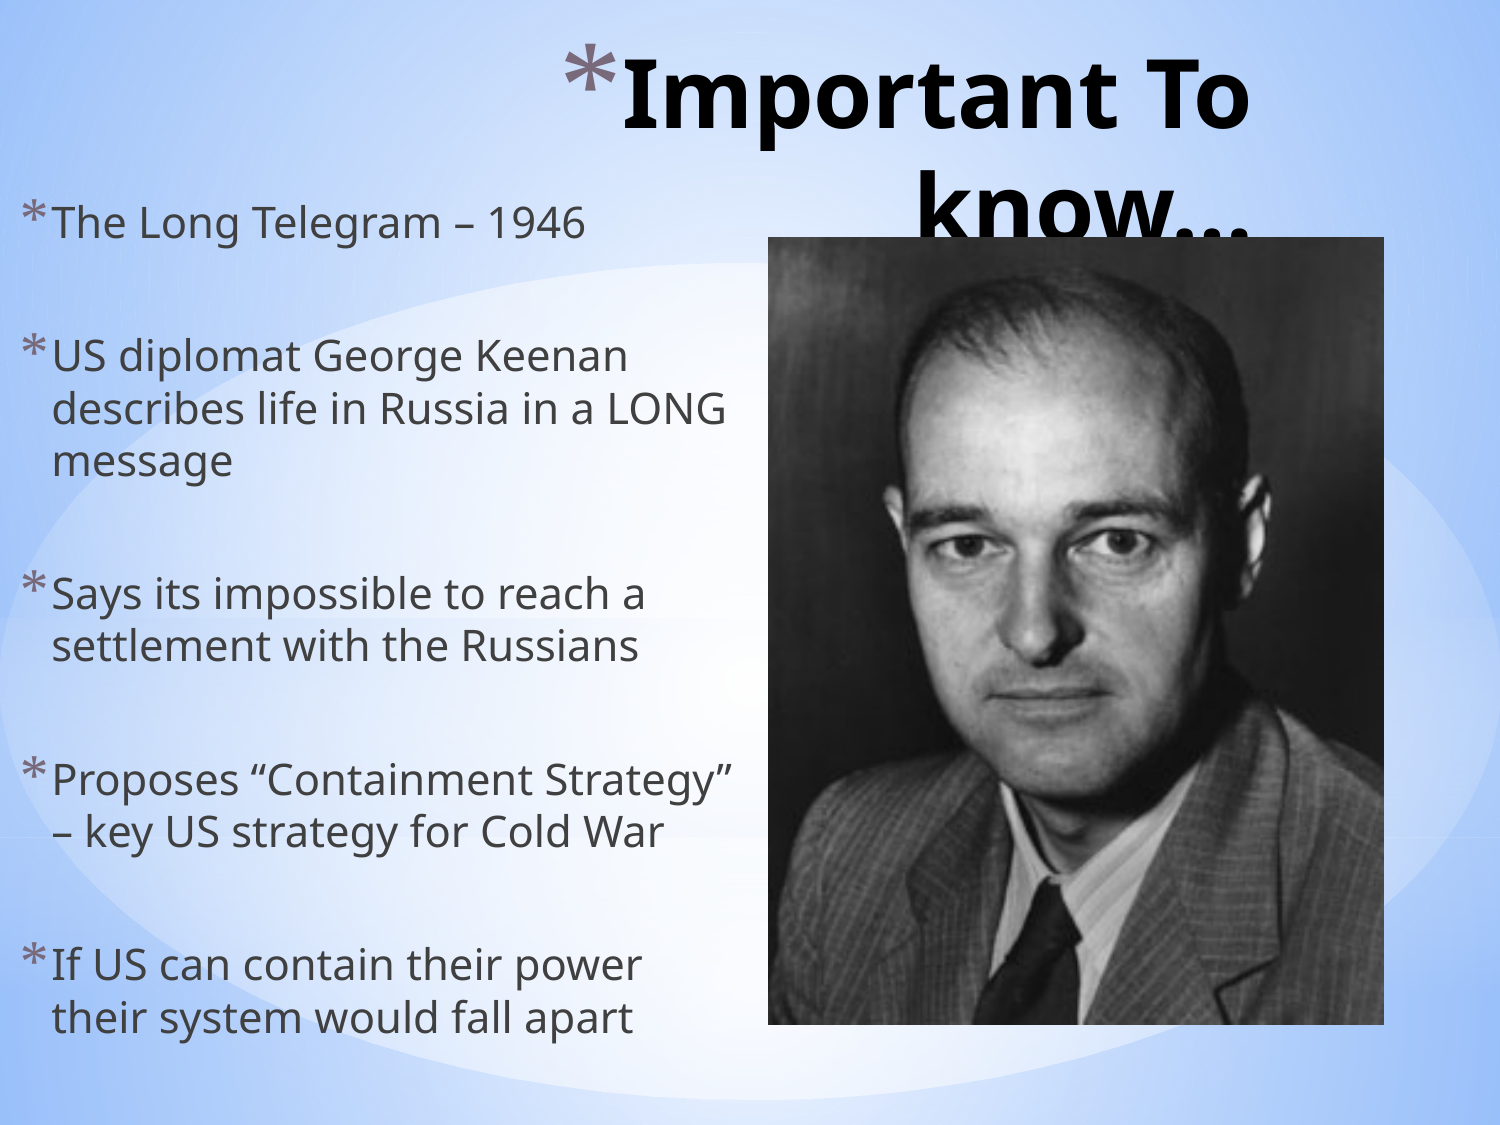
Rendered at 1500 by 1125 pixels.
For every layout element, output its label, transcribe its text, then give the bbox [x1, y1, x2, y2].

picture [767, 237, 1384, 1026]
title Important To know… [200, 24, 1269, 108]
list The Long Telegram – 1946 US diplomat George Keenan describes life in Russia in a LONG message Says its impossible to reach a settlement with the Russians Proposes “Containment Strategy” – key US strategy for Cold War If US can contain their power their system would fall apart [0, 187, 750, 1063]
